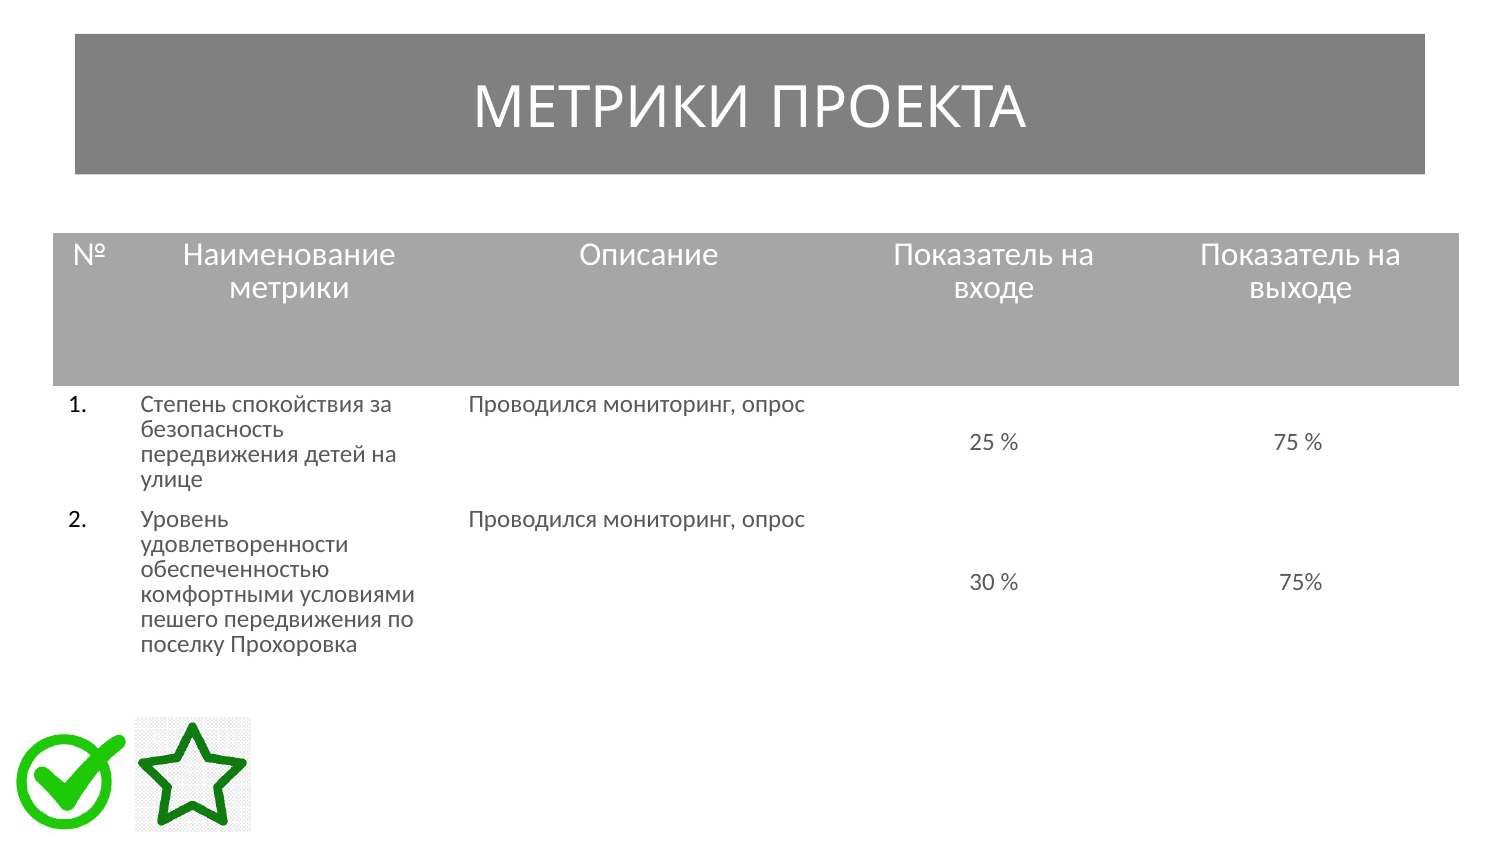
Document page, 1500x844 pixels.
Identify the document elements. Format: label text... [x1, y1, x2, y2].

table_cell 75 % [1143, 386, 1459, 501]
picture [135, 716, 251, 833]
picture [0, 716, 127, 844]
title МЕТРИКИ ПРОЕКТА [75, 33, 1425, 175]
table_cell Уровень удовлетворенности обеспеченностью комфортными условиями пешего передвижения по поселку Прохоровка [126, 501, 454, 667]
table_header Показатель на выходе [1143, 233, 1459, 386]
table_cell 25 % [845, 386, 1143, 501]
table_cell 1. [53, 386, 126, 501]
table_cell Проводился мониторинг, опрос [454, 386, 845, 501]
table_cell 75% [1143, 501, 1459, 667]
table_header Показатель на входе [845, 233, 1143, 386]
table_header Описание [454, 233, 845, 386]
table_cell 30 % [845, 501, 1143, 667]
table_header Наименование метрики [126, 233, 454, 386]
table_cell Степень спокойствия за безопасность передвижения детей на улице [126, 386, 454, 501]
table_cell Проводился мониторинг, опрос [454, 501, 845, 667]
table_header № [53, 233, 126, 386]
table_cell 2. [53, 501, 126, 667]
